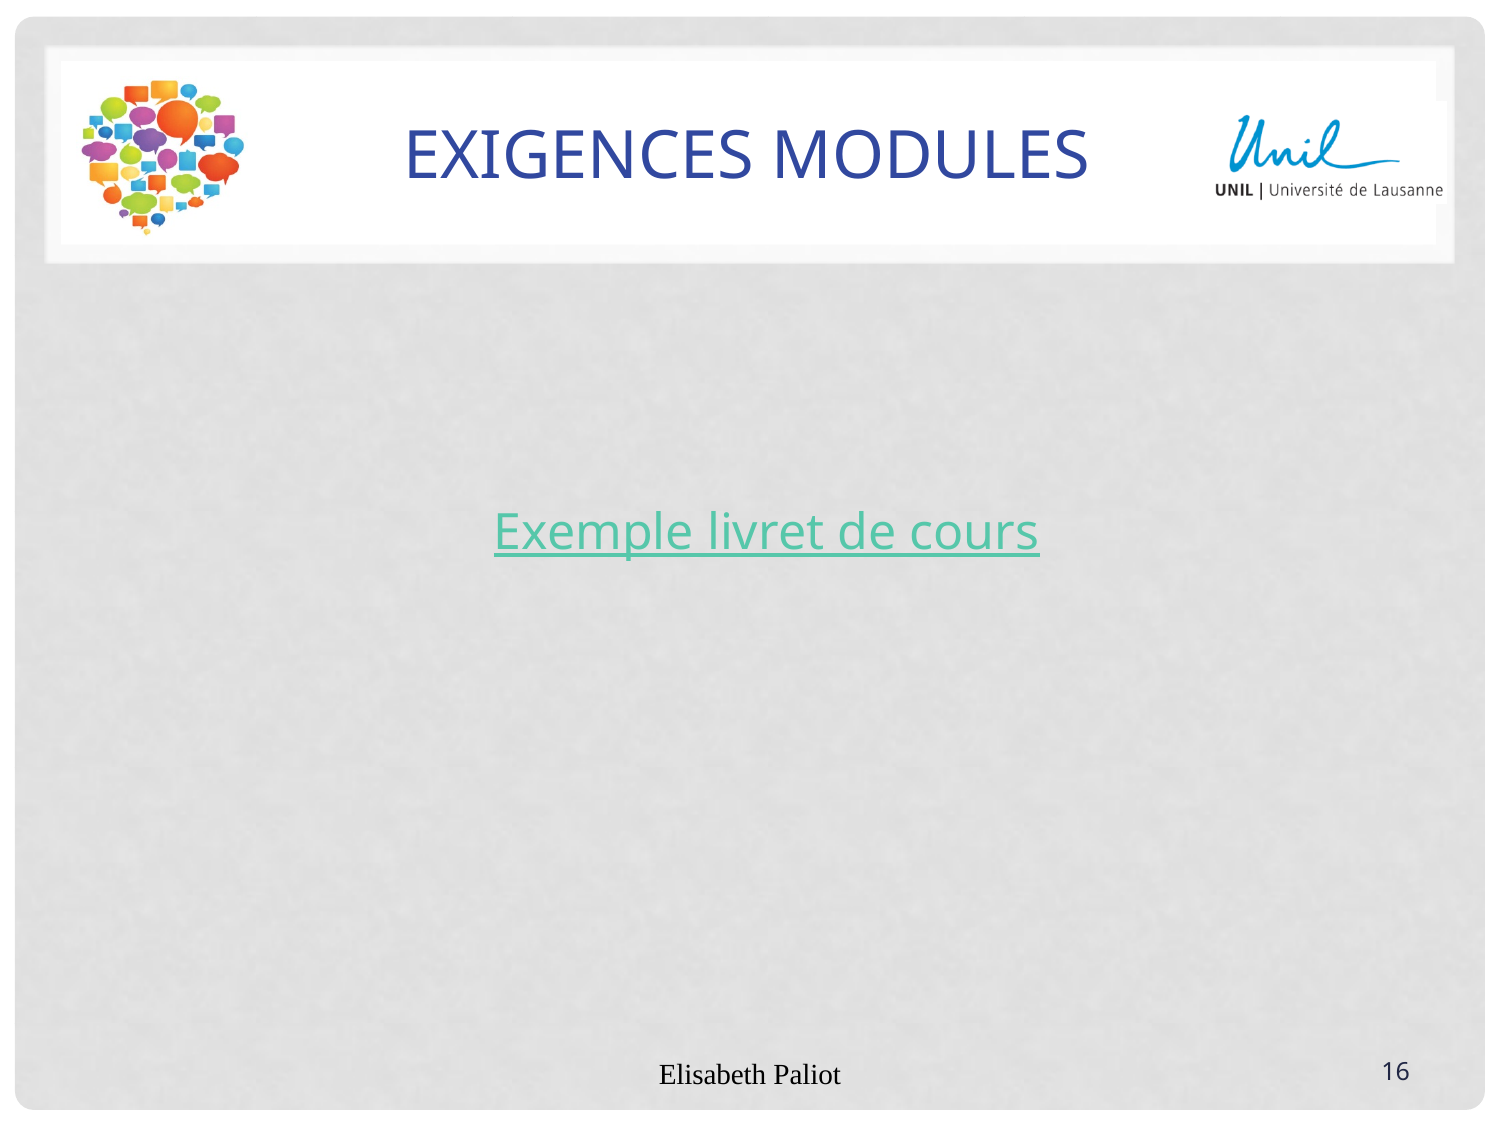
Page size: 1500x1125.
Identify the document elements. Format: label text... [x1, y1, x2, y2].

title Exigences Modules [69, 66, 1425, 238]
picture [1195, 101, 1448, 204]
slide_number 16 [1074, 1042, 1425, 1103]
footer Elisabeth Paliot [512, 1042, 988, 1103]
list Exemple livret de cours [41, 281, 1425, 1005]
picture [76, 76, 249, 240]
